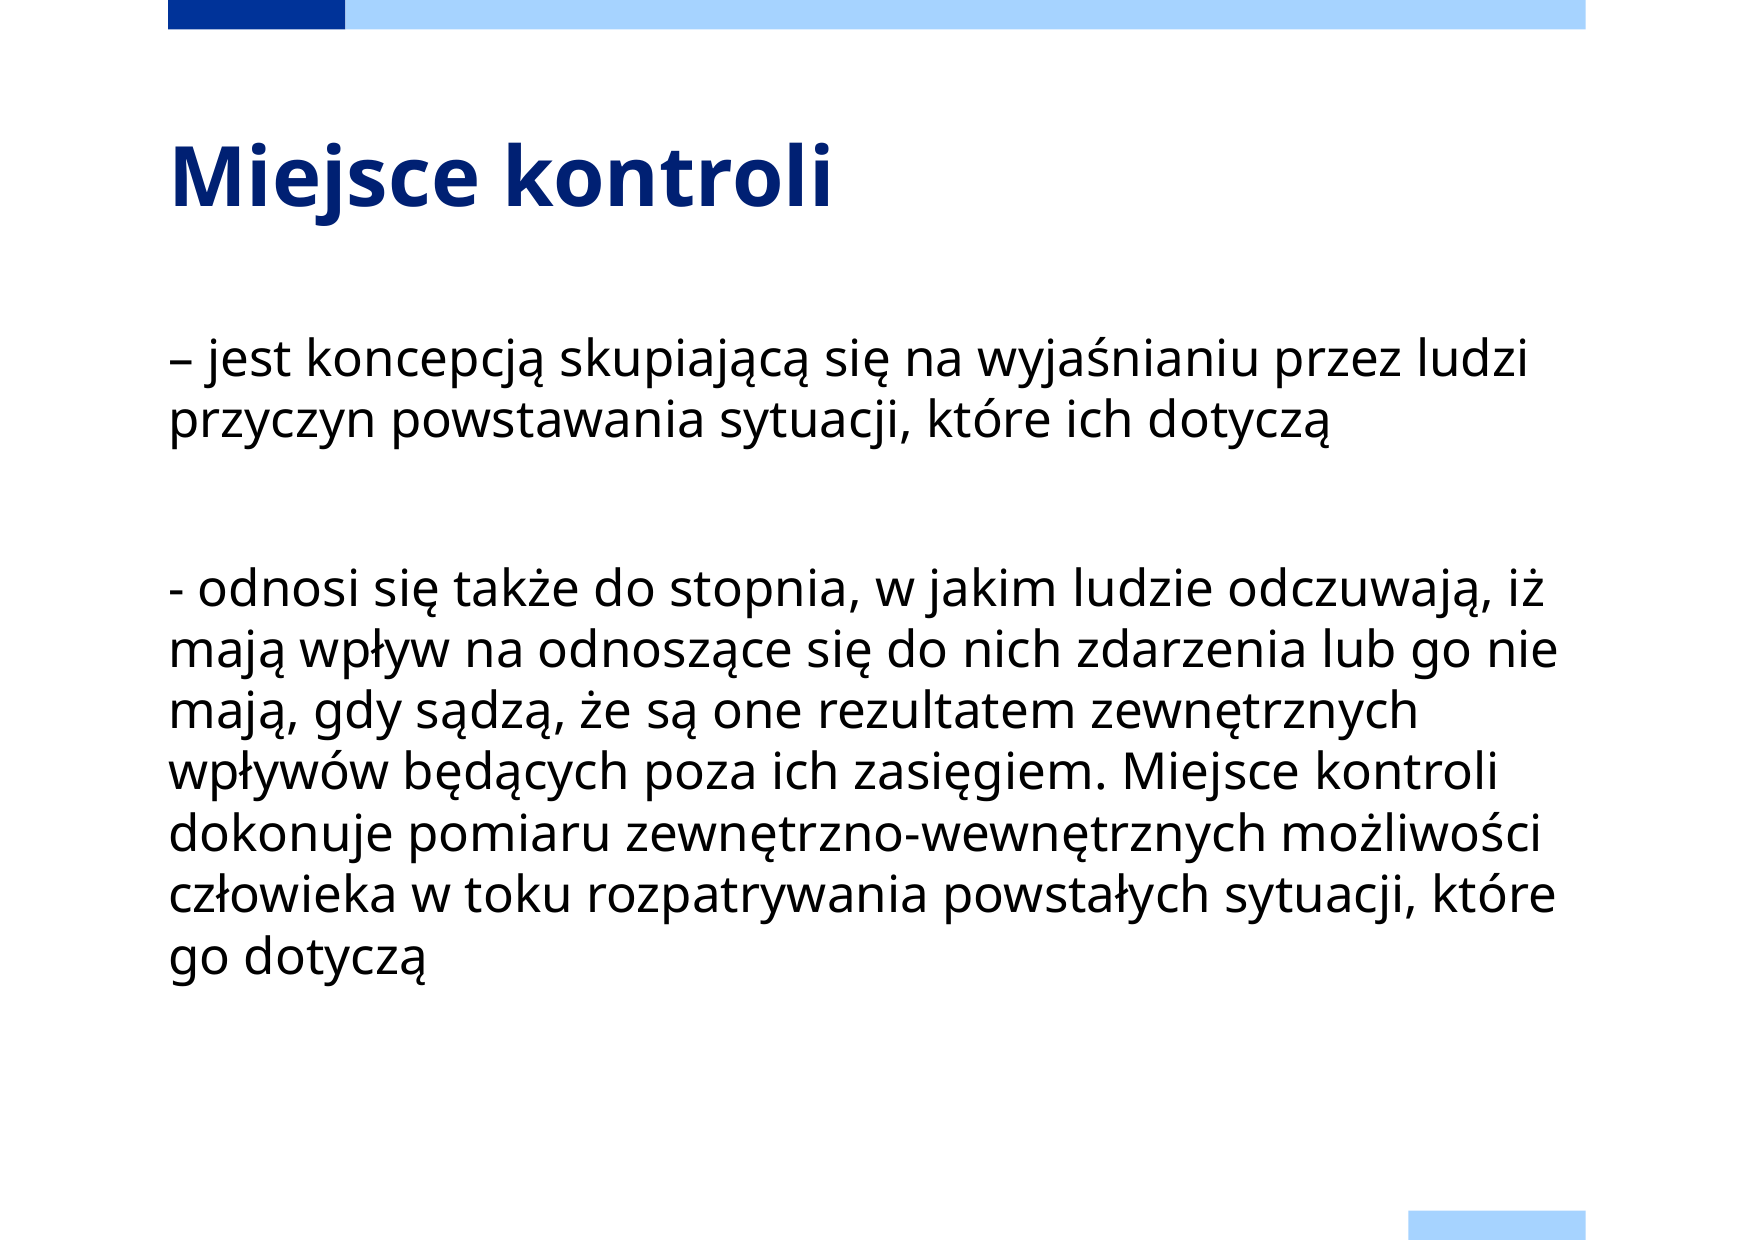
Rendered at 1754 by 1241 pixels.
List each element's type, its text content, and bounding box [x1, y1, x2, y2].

list – jest koncepcją skupiającą się na wyjaśnianiu przez ludzi przyczyn powstawania sytuacji, które ich dotyczą - odnosi się także do stopnia, w jakim ludzie odczuwają, iż mają wpływ na odnoszące się do nich zdarzenia lub go nie mają, gdy sądzą, że są one rezultatem zewnętrznych wpływów będących poza ich zasięgiem. Miejsce kontroli dokonuje pomiaru zewnętrzno-wewnętrznych możliwości człowieka w toku rozpatrywania powstałych sytuacji, które go dotyczą [168, 324, 1586, 1093]
title Miejsce kontroli [168, 147, 1586, 324]
